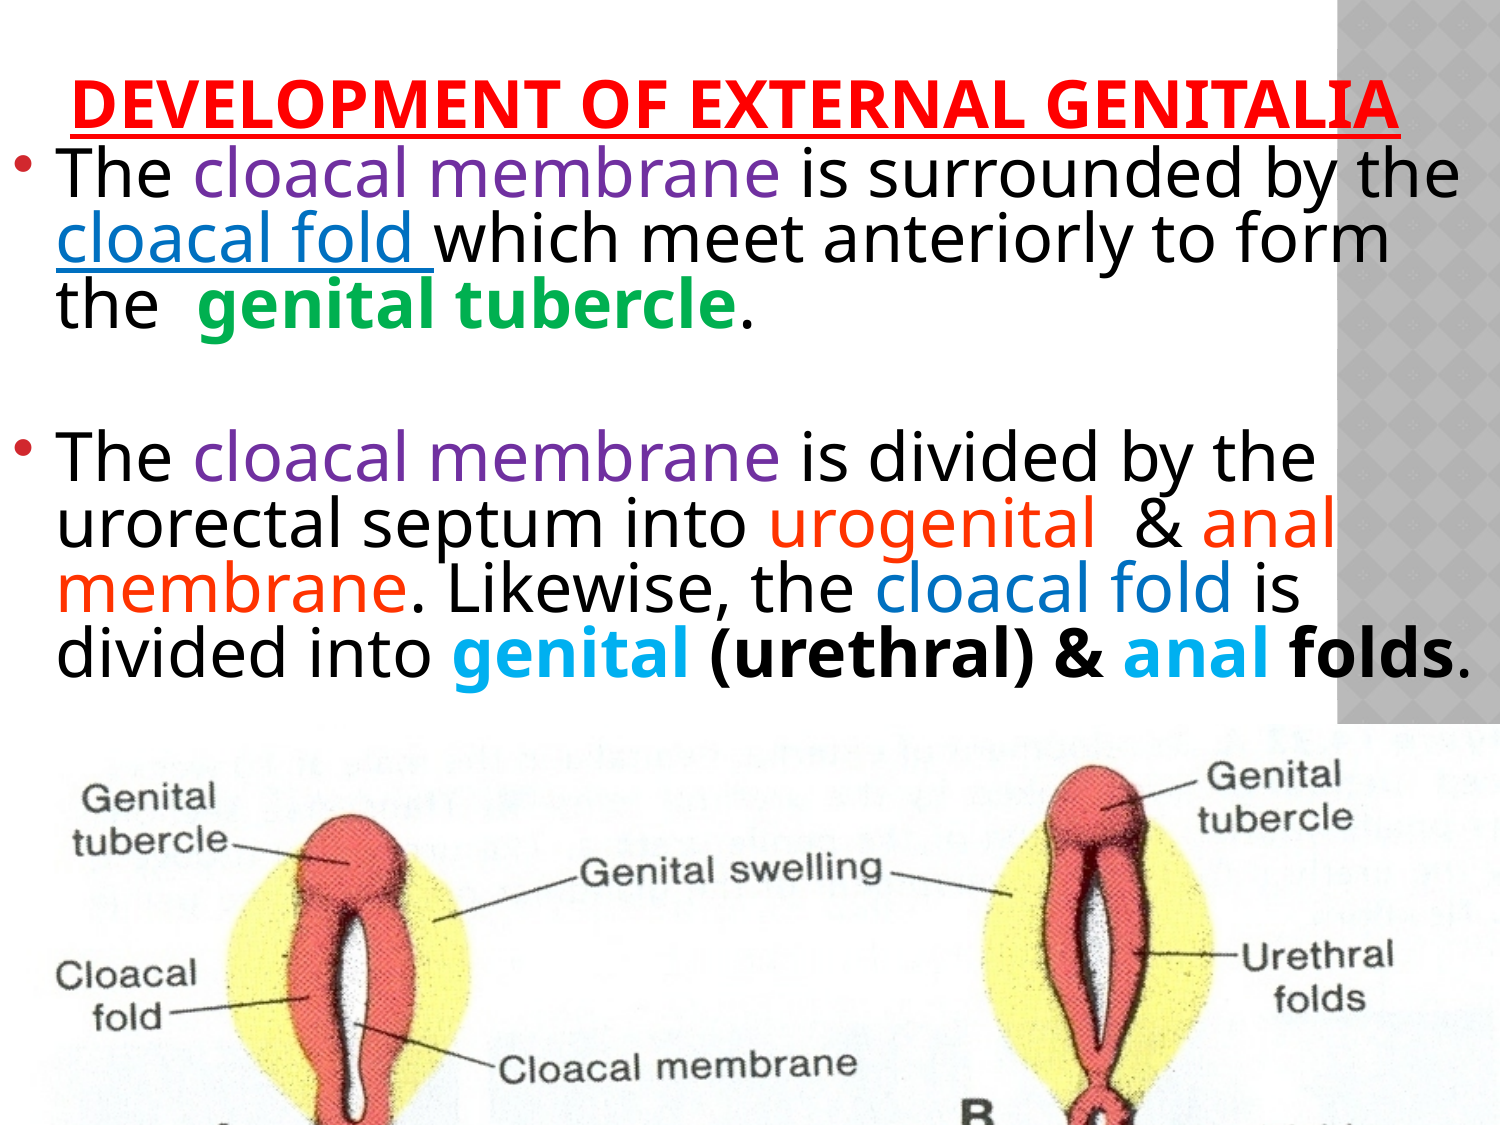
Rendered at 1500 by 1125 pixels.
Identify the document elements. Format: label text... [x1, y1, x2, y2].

list The cloacal membrane is surrounded by the cloacal fold which meet anteriorly to form the genital tubercle. The cloacal membrane is divided by the urorectal septum into urogenital & anal membrane. Likewise, the cloacal fold is divided into genital (urethral) & anal folds. [0, 137, 1500, 723]
picture [0, 724, 1500, 1125]
title Development of external genitalia [62, 37, 1438, 137]
